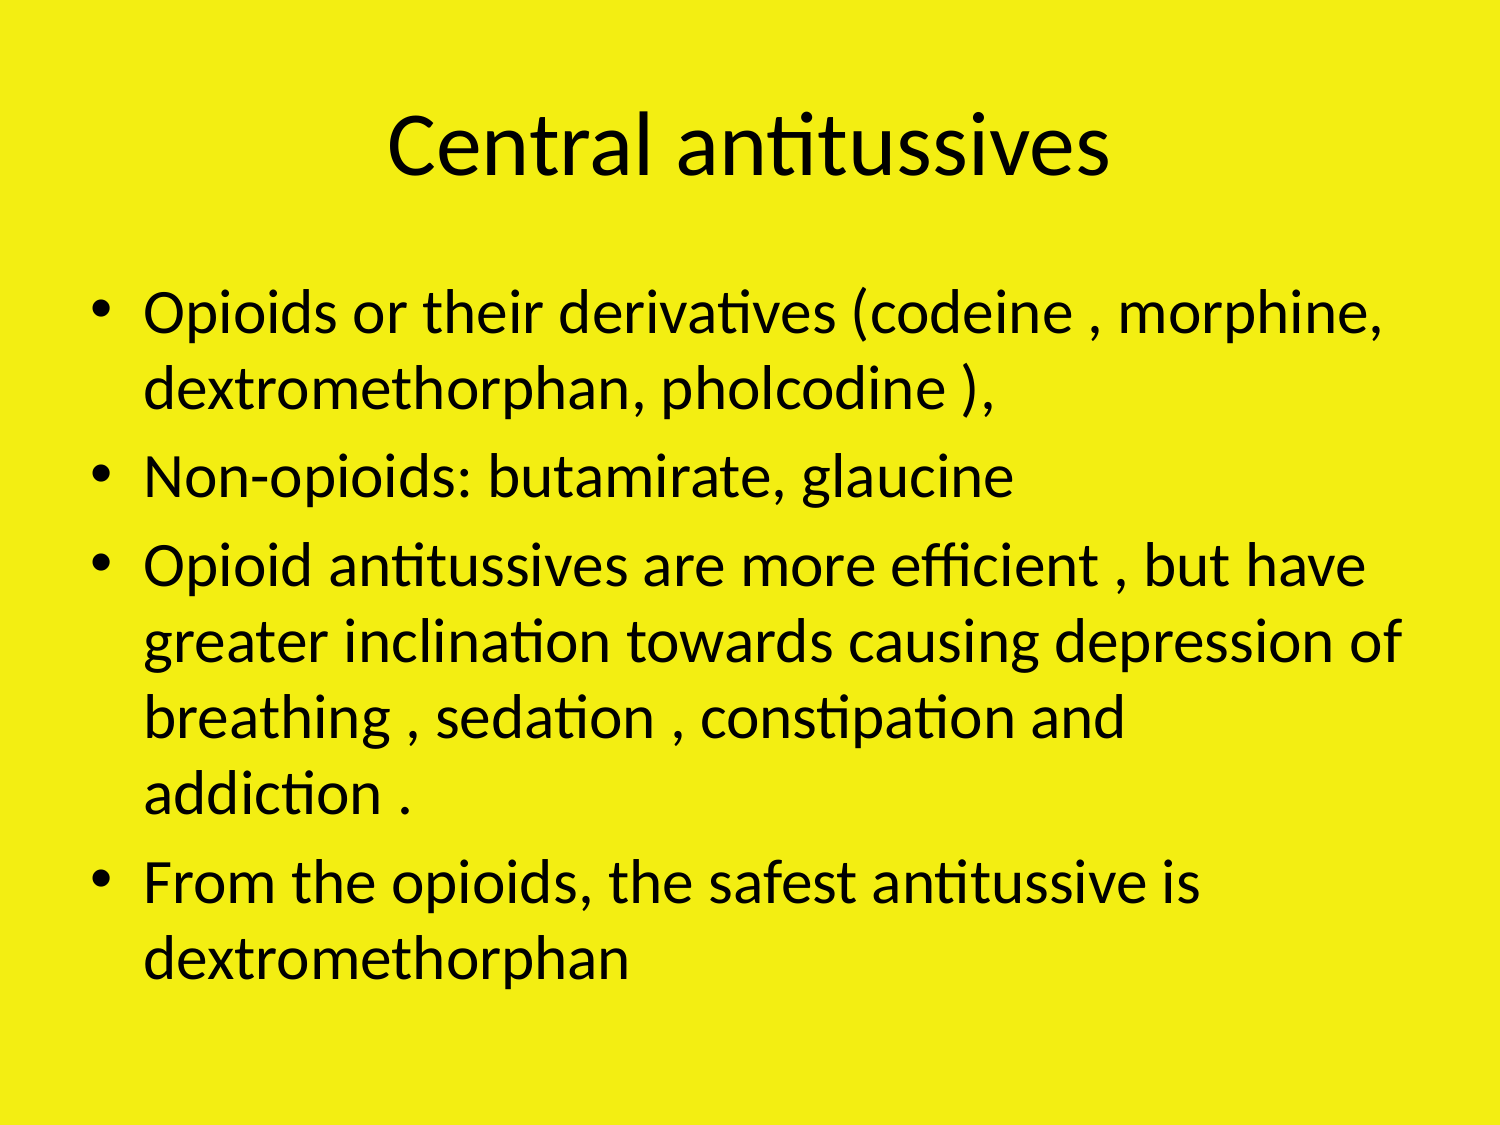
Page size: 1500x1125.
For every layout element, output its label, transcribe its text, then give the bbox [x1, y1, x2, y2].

title Central antitussives [75, 45, 1425, 233]
list Opioids or their derivatives (codeine , morphine, dextromethorphan, pholcodine ), Non-opioids: butamirate, glaucine Opioid antitussives are more efficient , but have greater inclination towards causing depression of breathing , sedation , constipation and addiction . From the opioids, the safest antitussive is dextromethorphan [75, 262, 1425, 1005]
